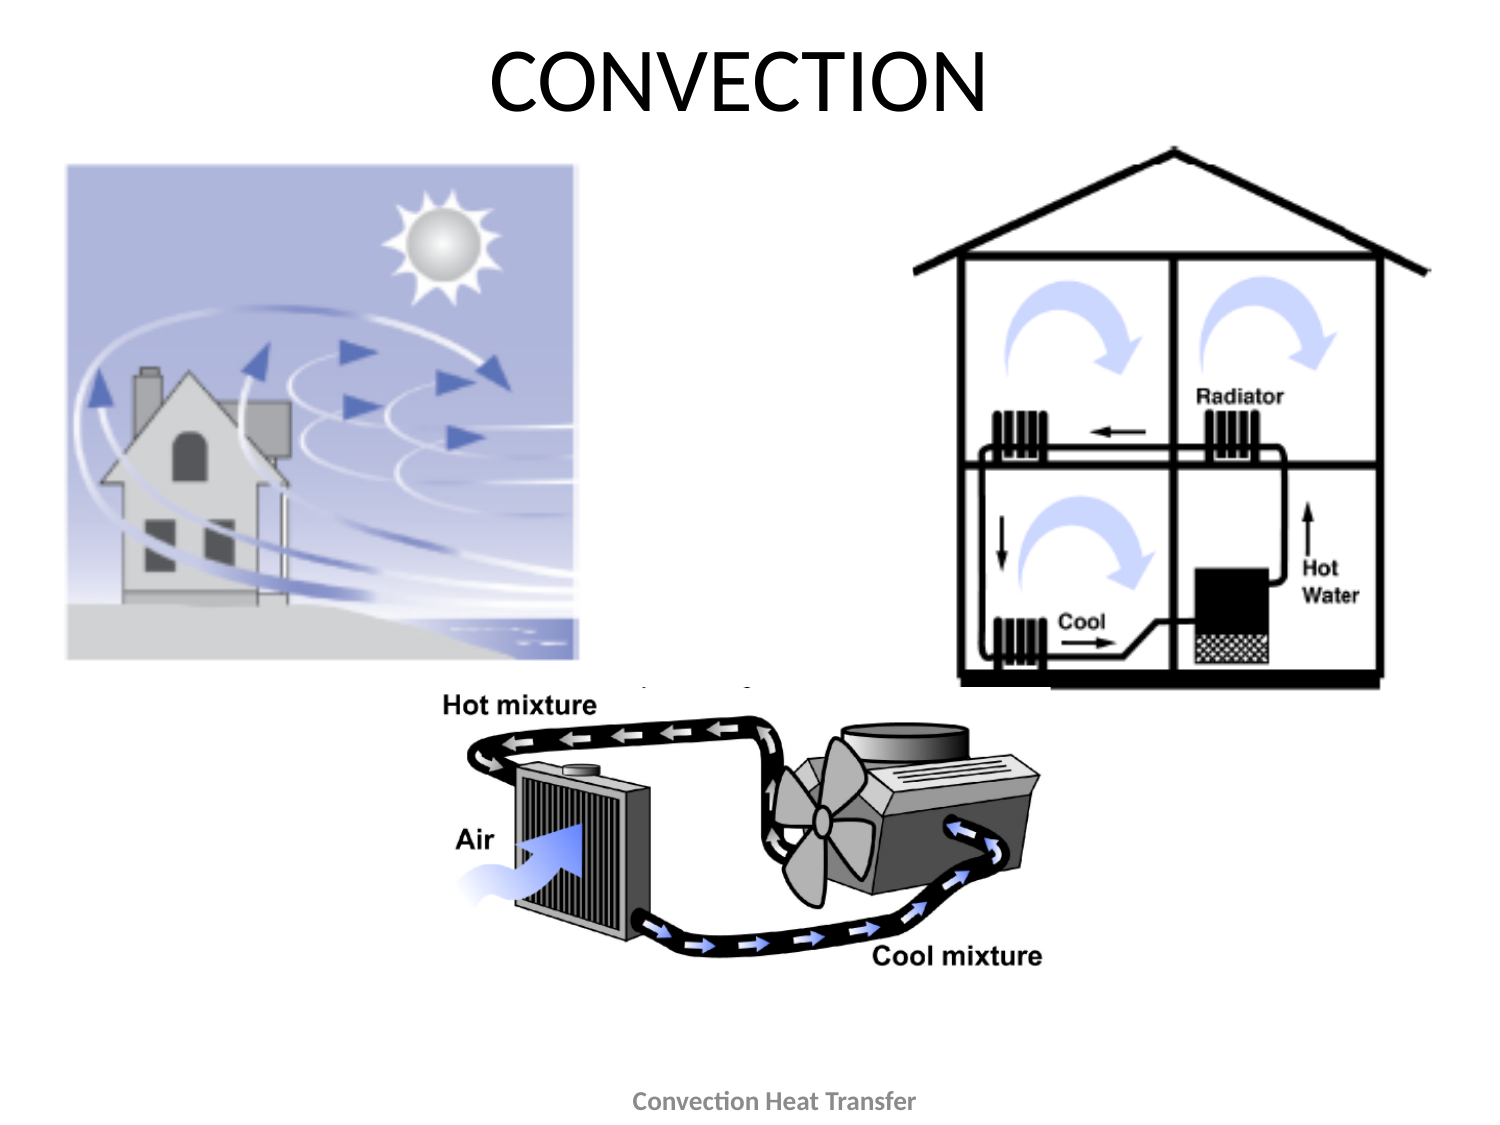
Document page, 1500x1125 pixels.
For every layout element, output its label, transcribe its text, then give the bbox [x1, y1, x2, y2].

picture [0, 124, 1434, 975]
title CONVECTION [112, 0, 1388, 150]
subtitle Convection Heat Transfer [249, 1037, 1300, 1125]
